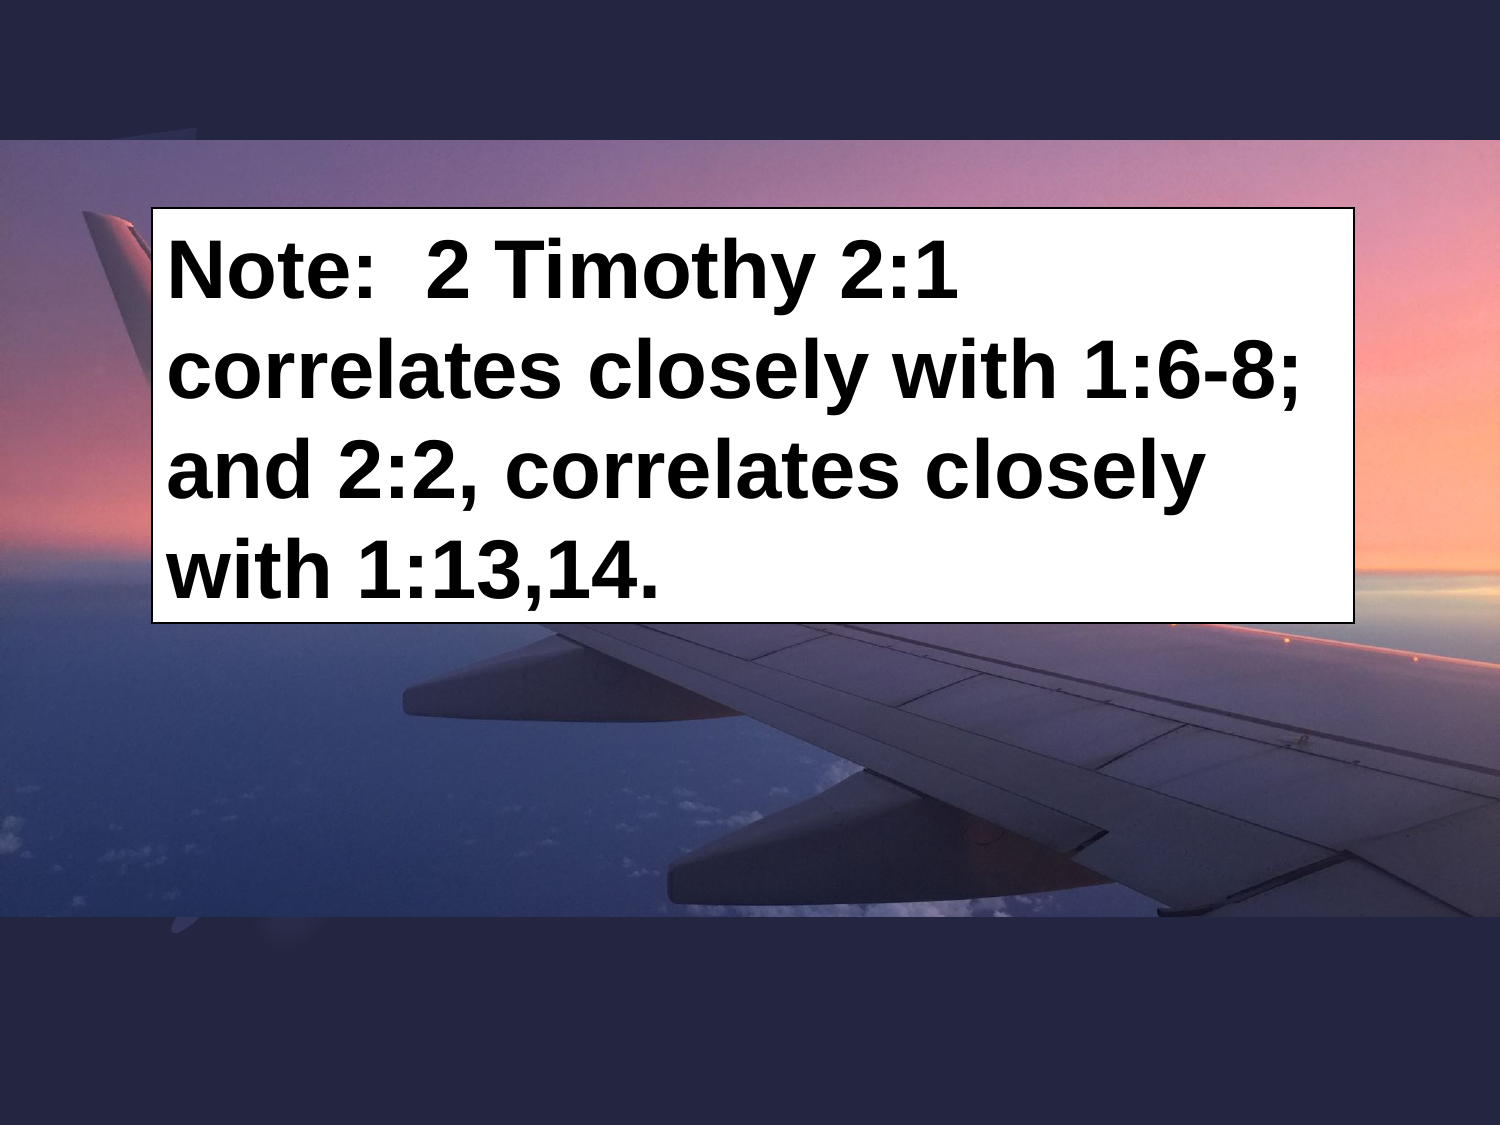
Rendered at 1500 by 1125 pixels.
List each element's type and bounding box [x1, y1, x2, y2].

picture [0, 140, 1500, 917]
